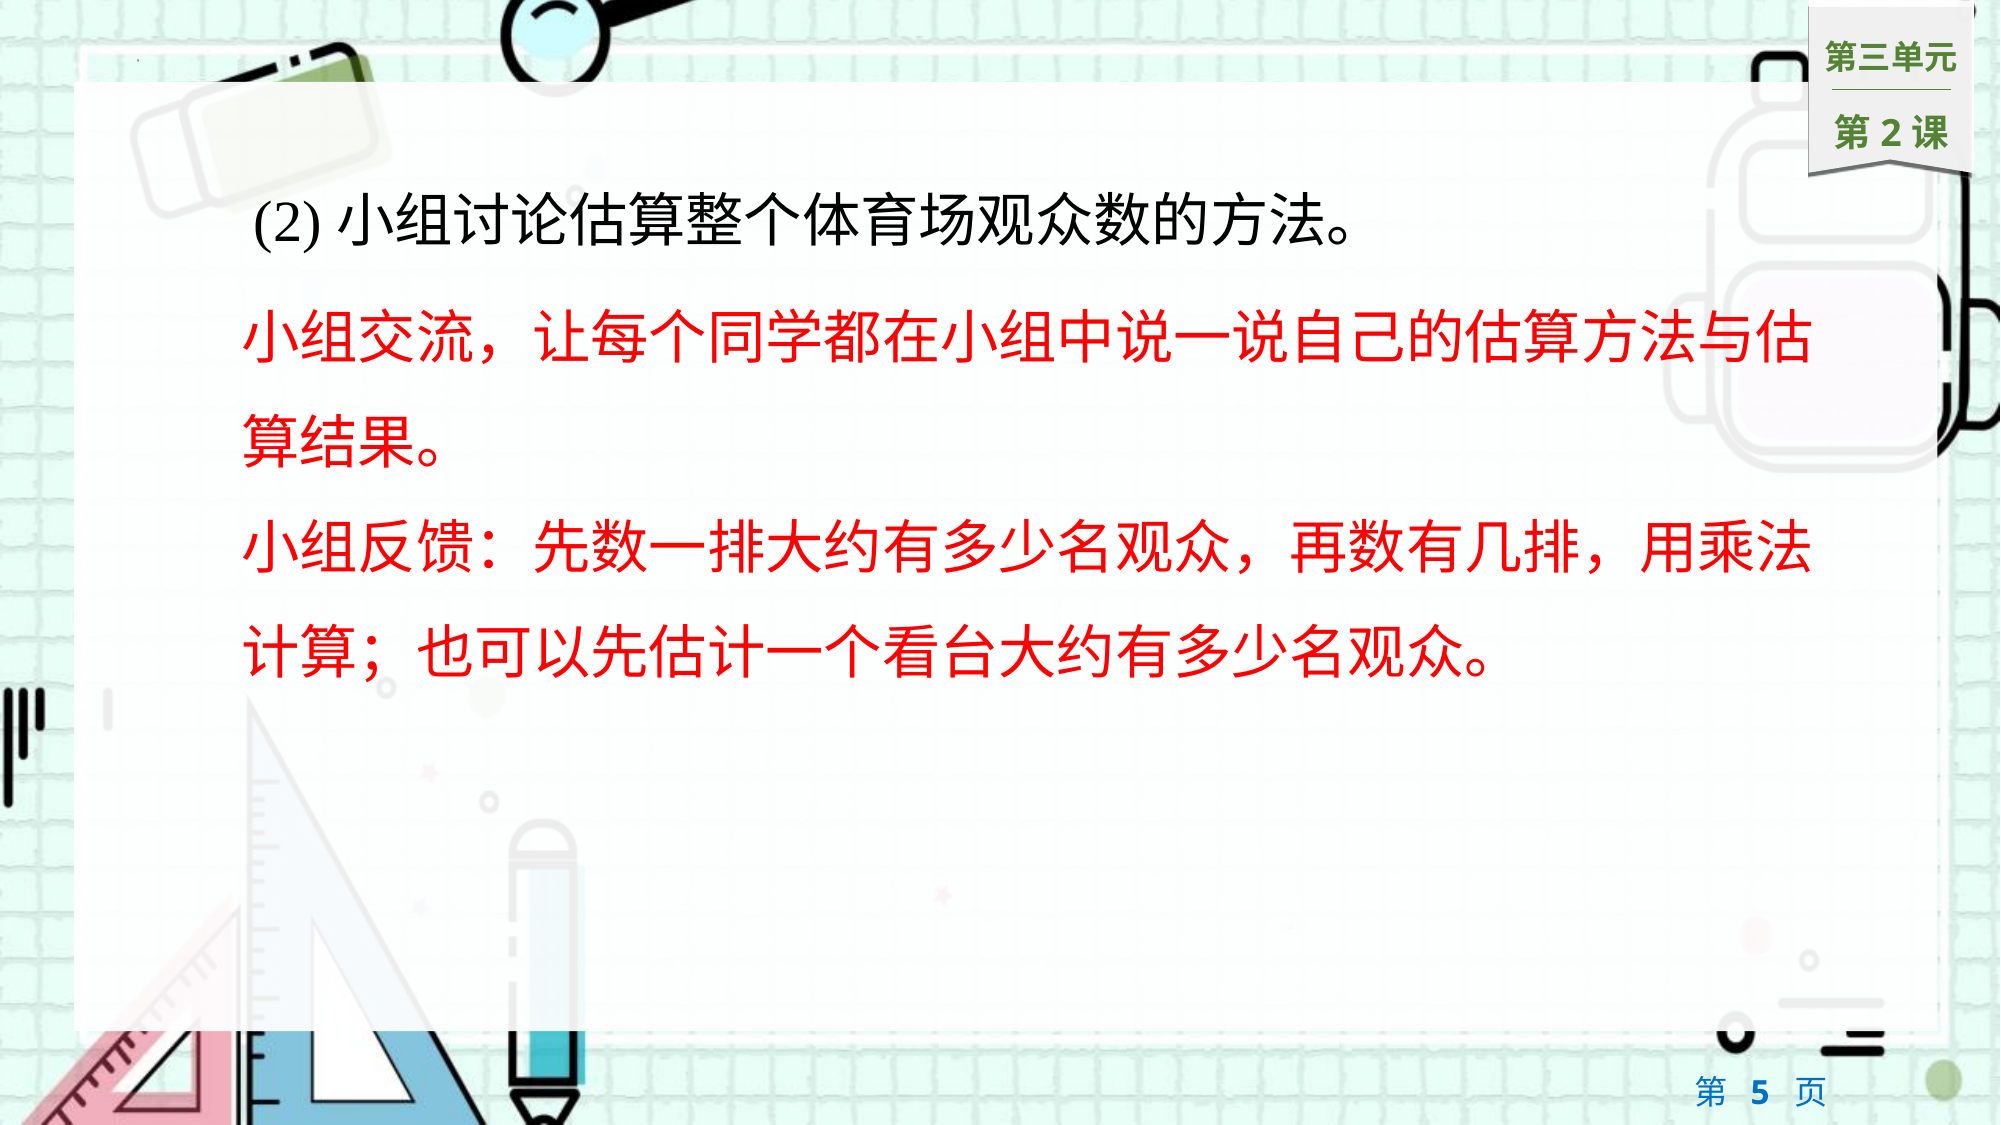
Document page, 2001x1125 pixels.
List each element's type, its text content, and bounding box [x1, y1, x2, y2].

picture [1938, 168, 1971, 176]
picture [0, 0, 2000, 1125]
list 小组交流，让每个同学都在小组中说一说自己的估算方法与估算结果。 小组反馈：先数一排大约有多少名观众，再数有几排，用乘法计算；也可以先估计一个看台大约有多少名观众。 [226, 257, 1856, 375]
list (2)小组讨论估算整个体育场观众数的方法。 [121, 140, 1844, 1043]
